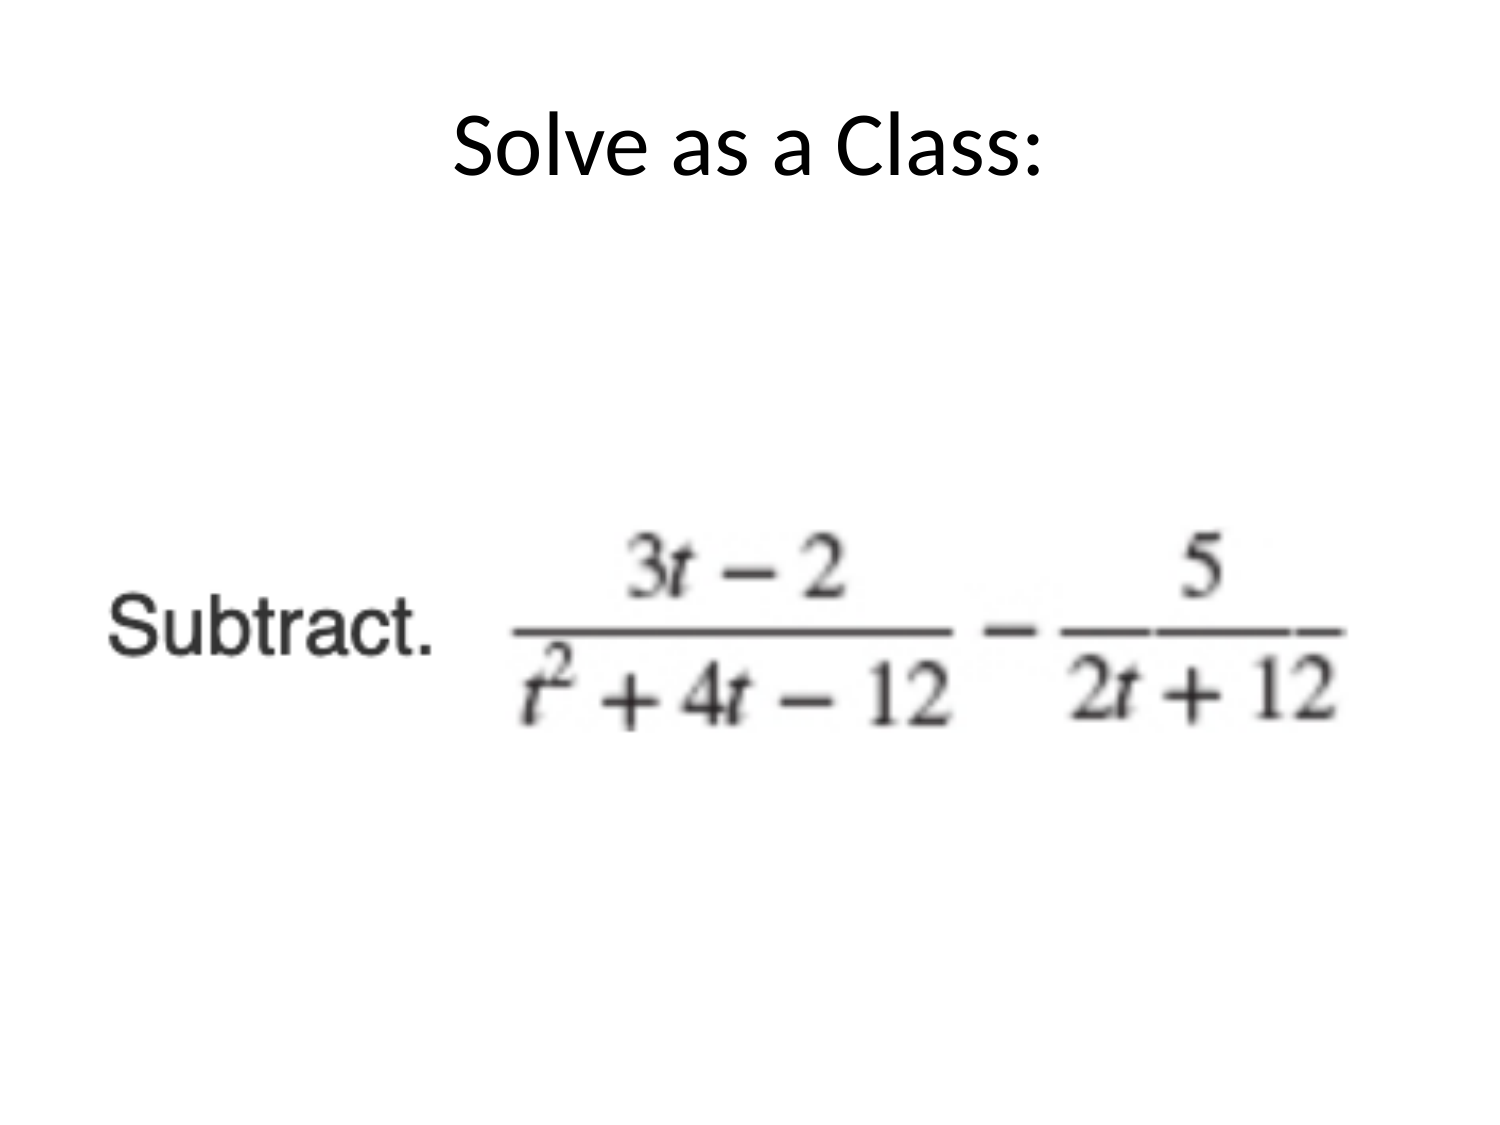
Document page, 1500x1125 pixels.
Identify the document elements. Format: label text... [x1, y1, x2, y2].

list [74, 262, 1426, 1006]
title Solve as a Class: [75, 45, 1425, 233]
